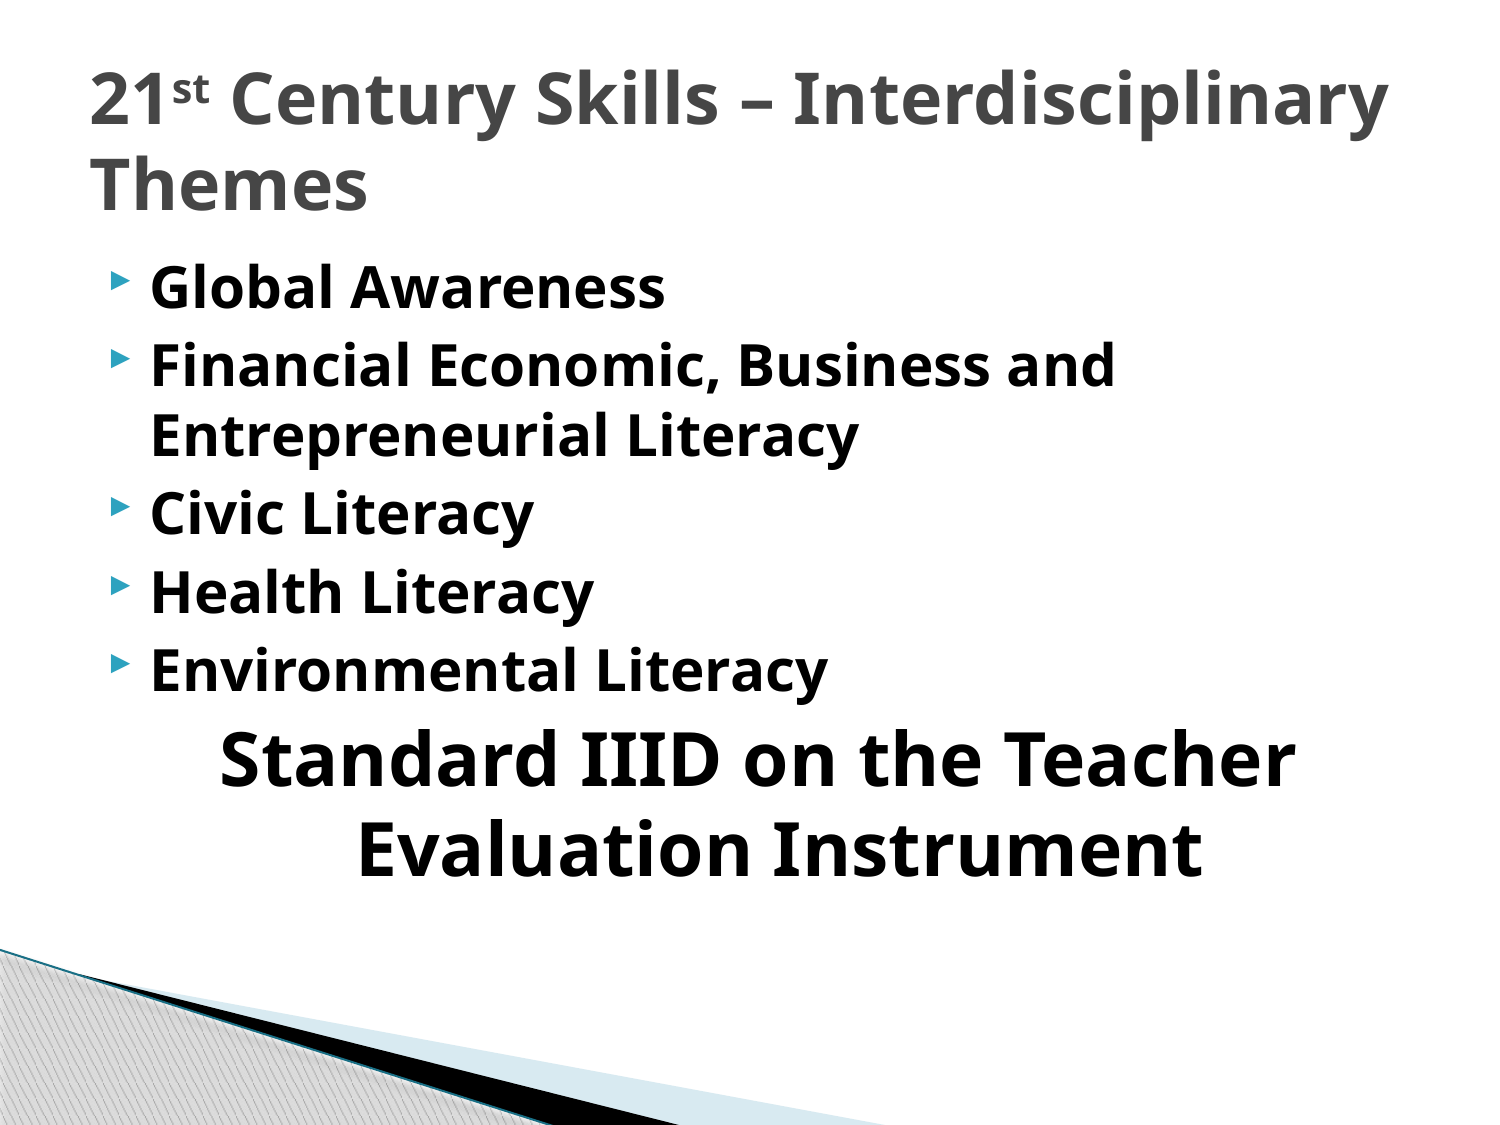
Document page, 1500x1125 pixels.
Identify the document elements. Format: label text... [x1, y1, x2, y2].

title 21st Century Skills – Interdisciplinary Themes [75, 45, 1425, 233]
list Global Awareness Financial Economic, Business and Entrepreneurial Literacy Civic Literacy Health Literacy Environmental Literacy Standard IIID on the Teacher Evaluation Instrument [75, 243, 1425, 986]
